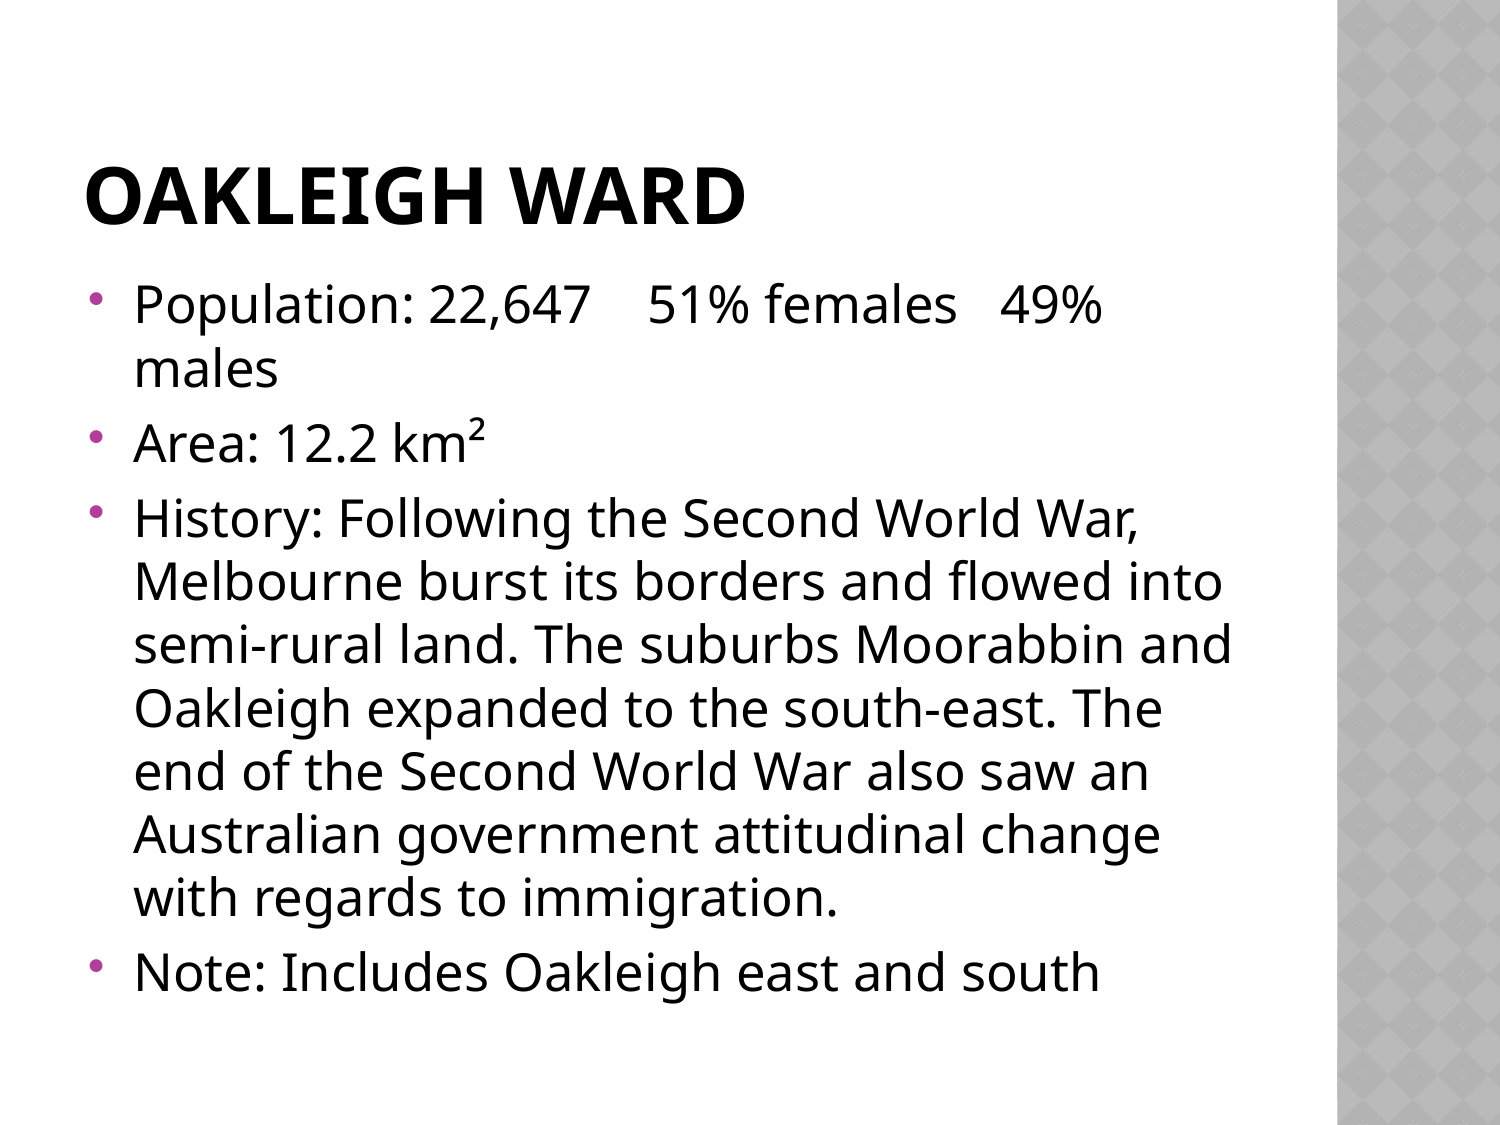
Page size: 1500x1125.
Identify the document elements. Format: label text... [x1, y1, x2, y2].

list Population: 22,647 51% females 49% males Area: 12.2 km² History: Following the Second World War, Melbourne burst its borders and flowed into semi-rural land. The suburbs Moorabbin and Oakleigh expanded to the south-east. The end of the Second World War also saw an Australian government attitudinal change with regards to immigration. Note: Includes Oakleigh east and south [75, 264, 1263, 1059]
title Oakleigh Ward [75, 52, 1263, 240]
